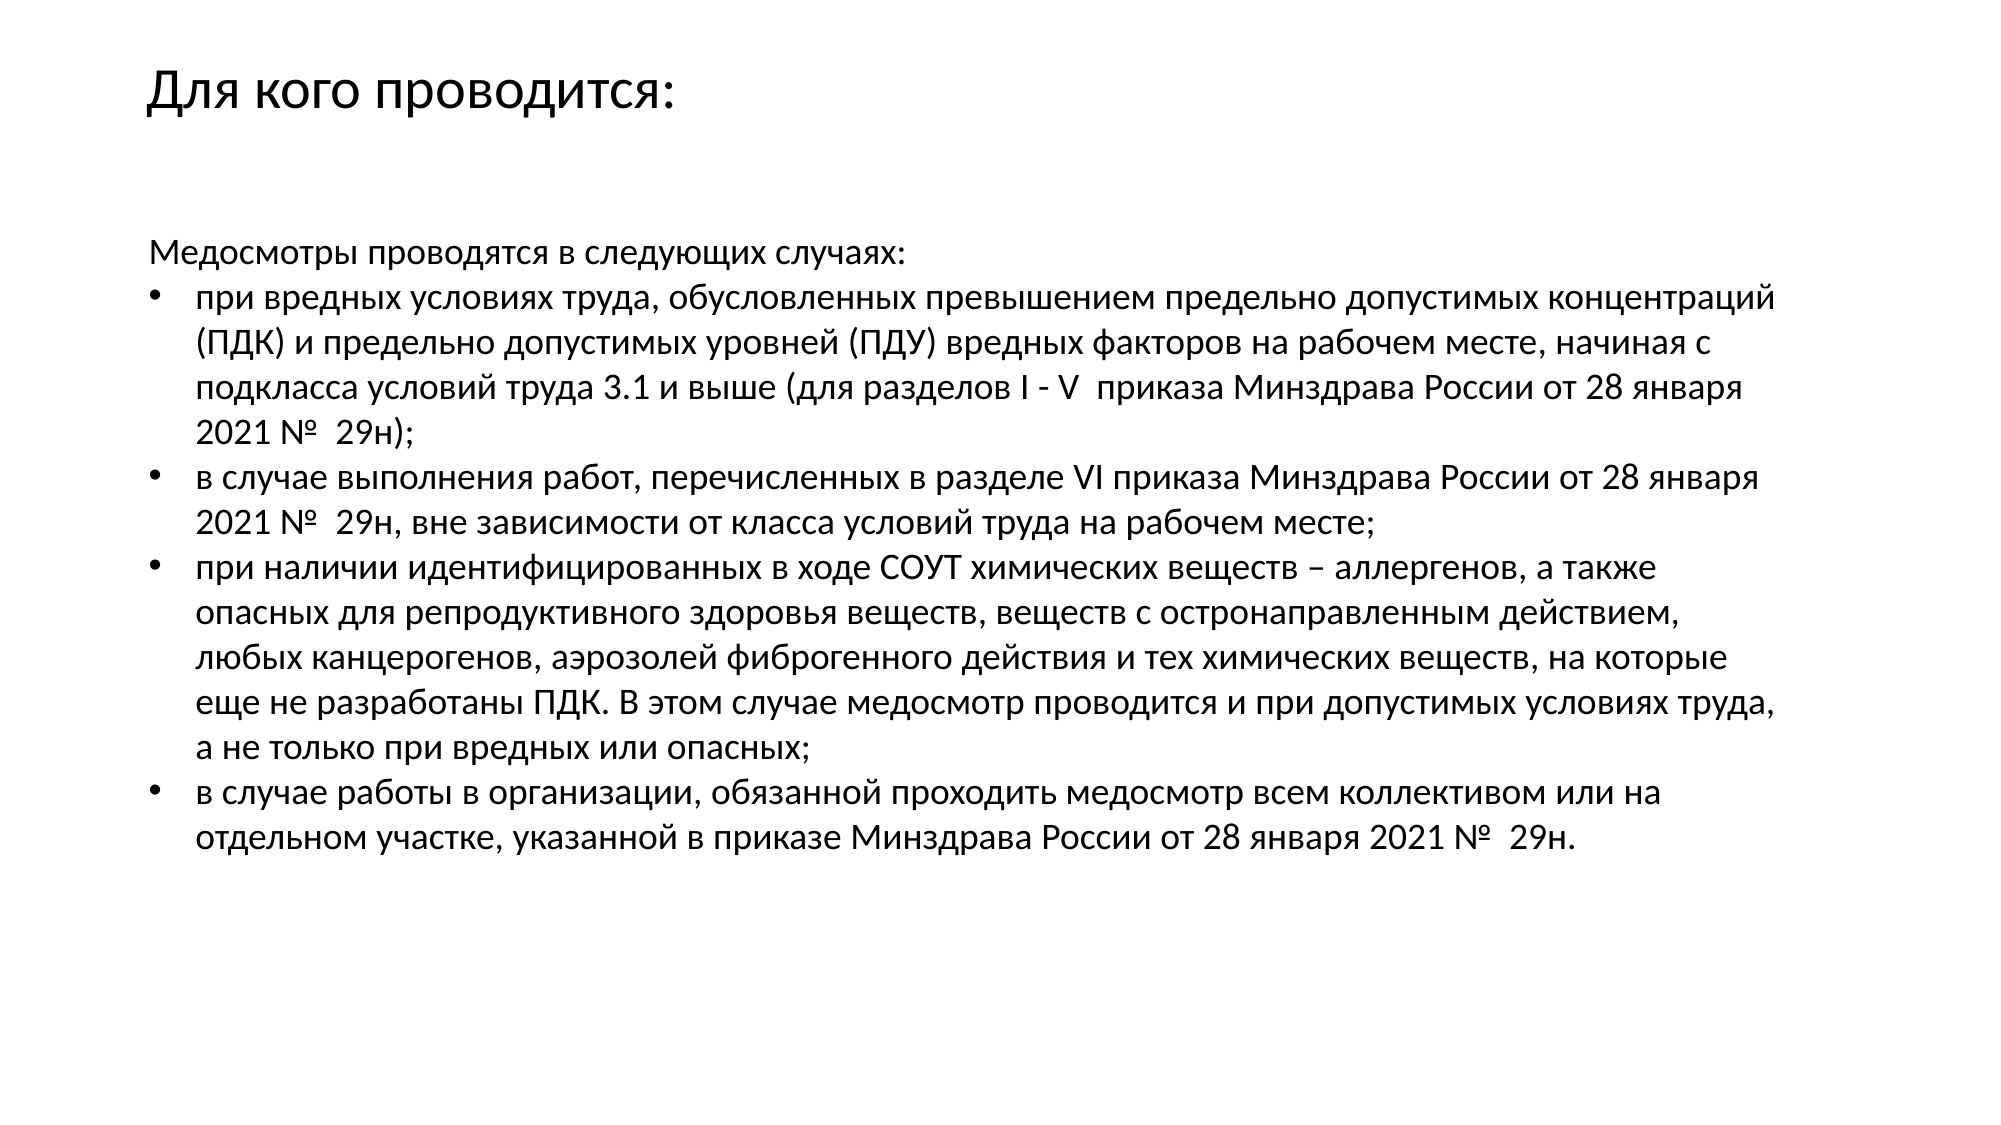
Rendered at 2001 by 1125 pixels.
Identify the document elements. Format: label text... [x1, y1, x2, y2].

text_box Для кого проводится: [131, 42, 1557, 128]
text_box Медосмотры проводятся в следующих случаях: при вредных условиях труда, обусловленных превышением предельно допустимых концентраций (ПДК) и предельно допустимых уровней (ПДУ) вредных факторов на рабочем месте, начиная с подкласса условий труда 3.1 и выше (для разделов I - V приказа Минздрава России от 28 января 2021 № 29н); в случае выполнения работ, перечисленных в разделе VI приказа Минздрава России от 28 января 2021 № 29н, вне зависимости от класса условий труда на рабочем месте; при наличии идентифицированных в ходе СОУТ химических веществ – аллергенов, а также опасных для репродуктивного здоровья веществ, веществ с остронаправленным действием, любых канцерогенов, аэрозолей фиброгенного действия и тех химических веществ, на которые еще не разработаны ПДК. В этом случае медосмотр проводится и при допустимых условиях труда, а не только при вредных или опасных; в случае работы в организации, обязанной проходить медосмотр всем коллективом или на отдельном участке, указанной в приказе Минздрава России от 28 января 2021 № 29н. [133, 219, 1792, 955]
